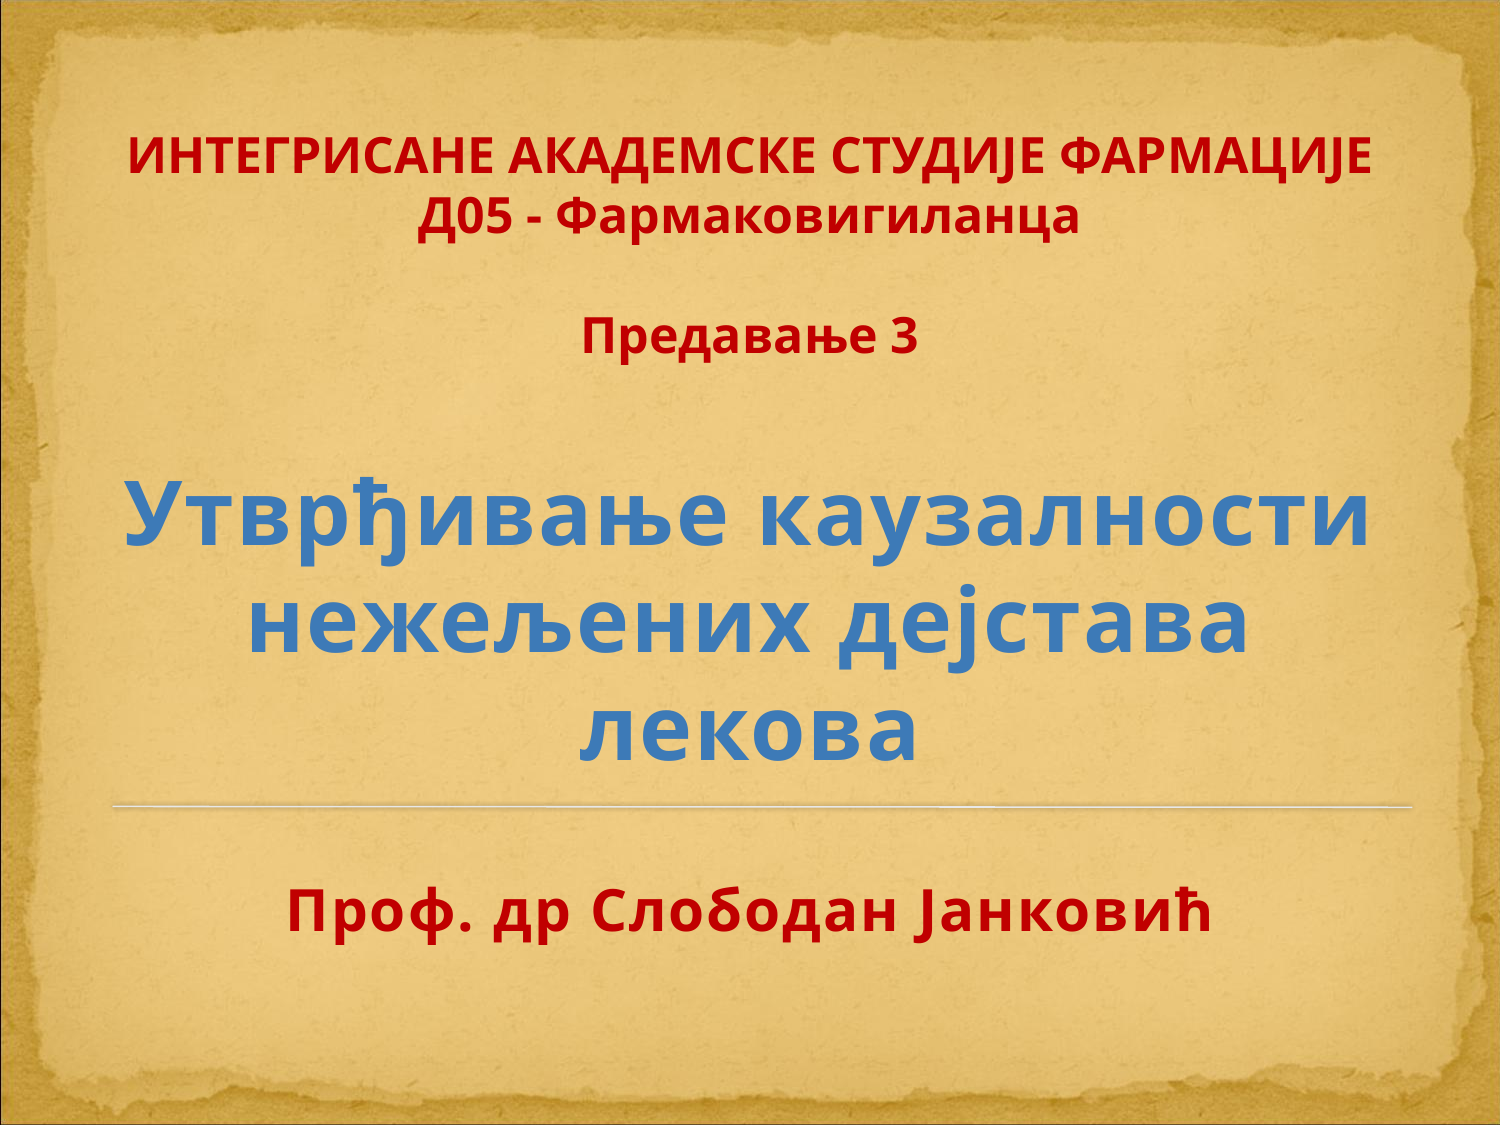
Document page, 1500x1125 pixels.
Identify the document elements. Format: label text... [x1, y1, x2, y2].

picture [0, 0, 1500, 1125]
list Утврђивање каузалности нежељених дејстава лекова Проф. др Слободан Јанковић [100, 448, 1401, 610]
text_box ИНТЕГРИСАНЕ АКАДЕМСКЕ СТУДИЈЕ ФАРМАЦИЈЕ Д05 - Фармаковигиланца Предавање 3 [64, 115, 1436, 371]
